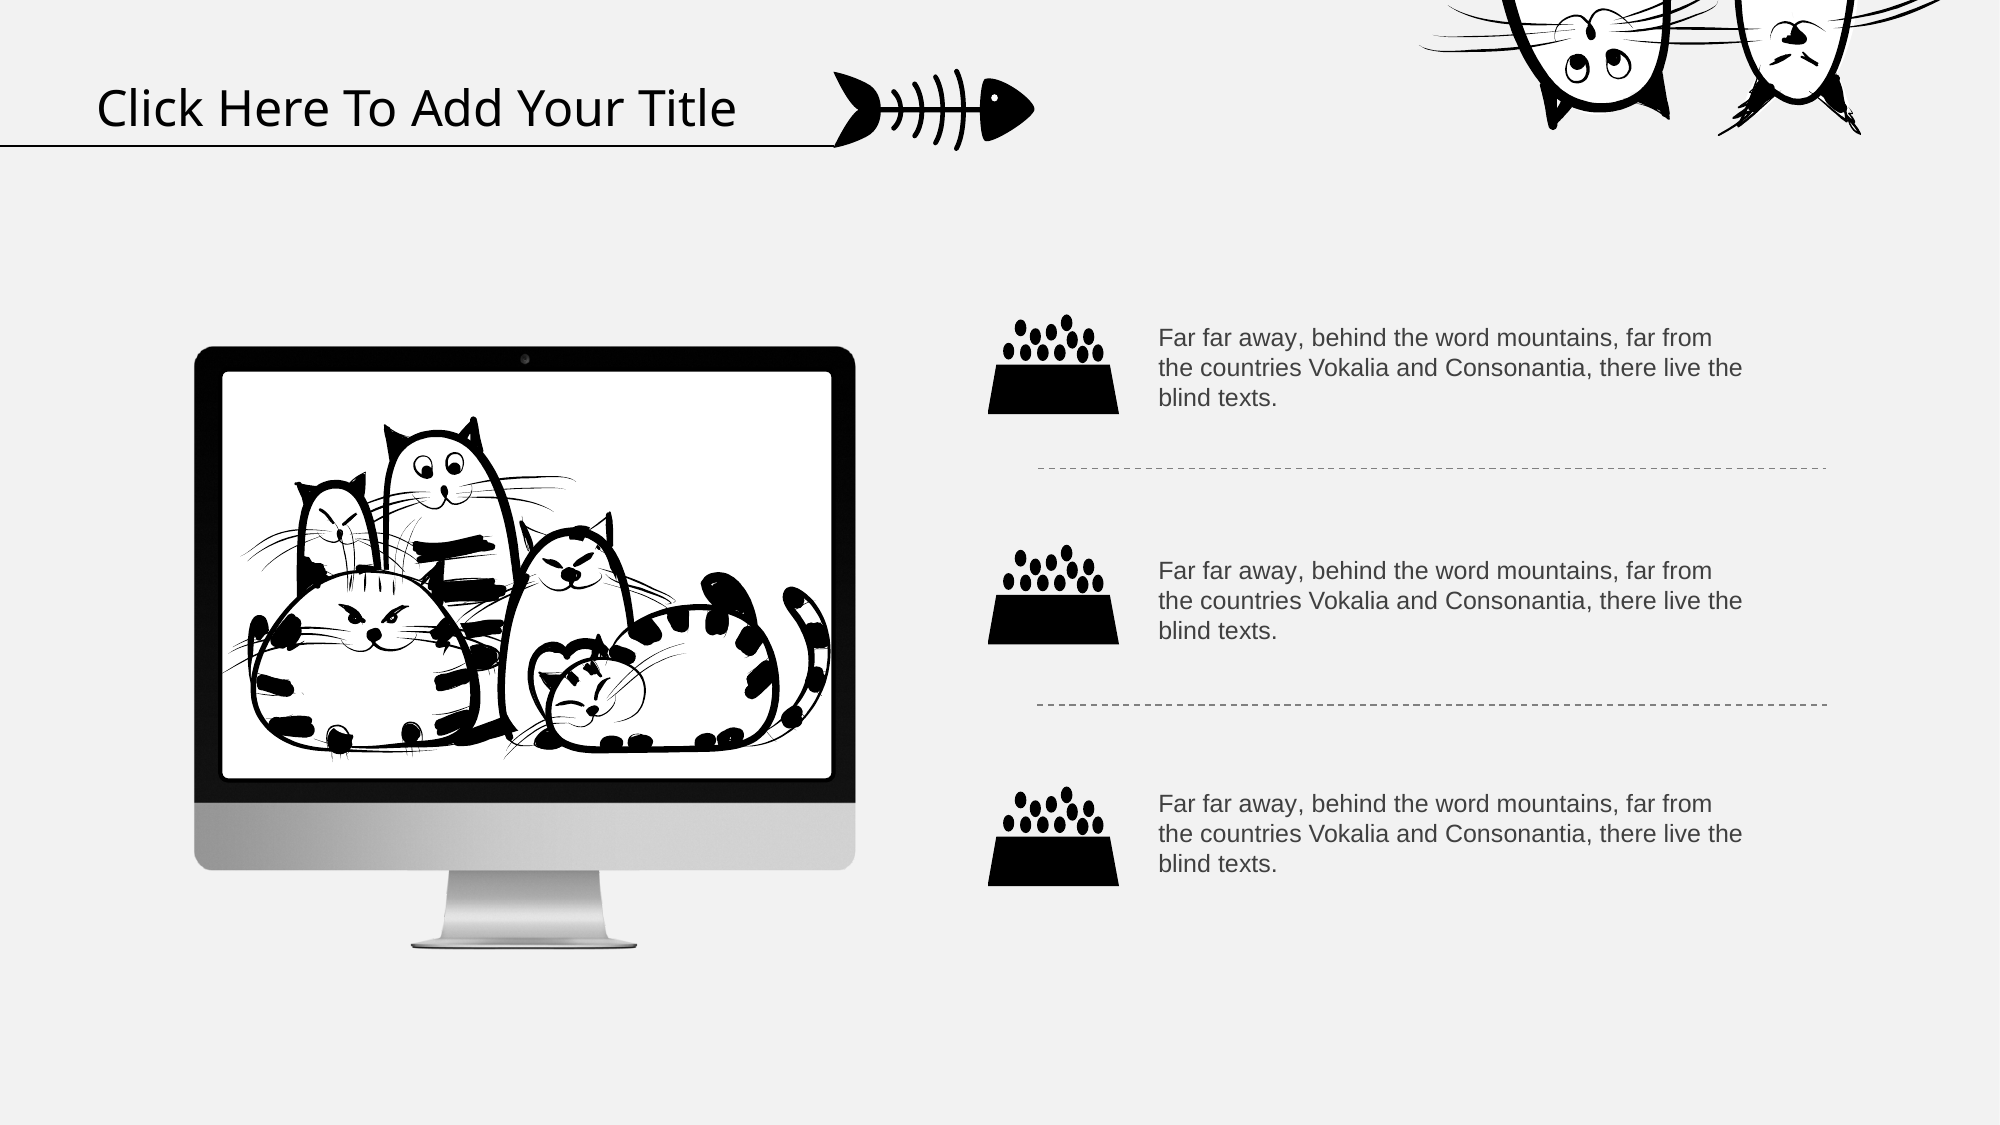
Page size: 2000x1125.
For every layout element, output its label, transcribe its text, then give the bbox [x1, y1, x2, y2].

text_box Far far away, behind the word mountains, far from the countries Vokalia and Consonantia, there live the blind texts. [1143, 780, 1769, 886]
picture [987, 543, 1120, 645]
picture [987, 313, 1120, 415]
text_box Far far away, behind the word mountains, far from the countries Vokalia and Consonantia, there live the blind texts. [1143, 313, 1768, 419]
text_box Far far away, behind the word mountains, far from the countries Vokalia and Consonantia, there live the blind texts. [1143, 547, 1768, 652]
text_box Click Here To Add Your Title [33, 69, 802, 144]
picture [987, 785, 1120, 887]
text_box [175, 332, 872, 965]
picture [833, 68, 1035, 152]
picture [1365, 0, 1957, 136]
